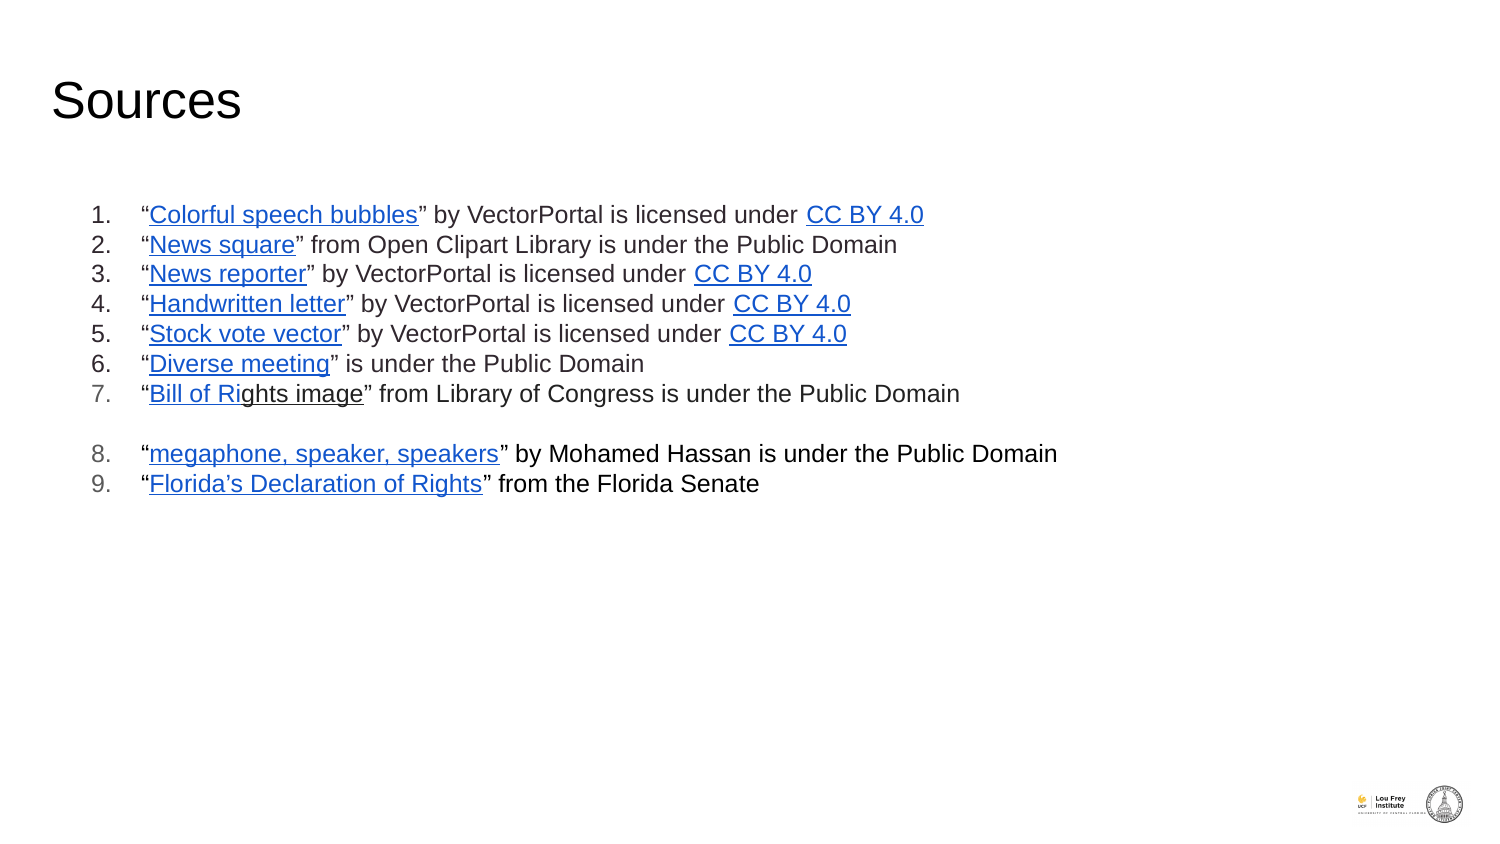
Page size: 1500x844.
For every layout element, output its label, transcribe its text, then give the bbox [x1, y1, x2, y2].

picture [1352, 781, 1472, 828]
title Sources [35, 51, 1434, 146]
list “Colorful speech bubbles” by VectorPortal is licensed under CC BY 4.0 “News square” from Open Clipart Library is under the Public Domain “News reporter” by VectorPortal is licensed under CC BY 4.0 “Handwritten letter” by VectorPortal is licensed under CC BY 4.0 “Stock vote vector” by VectorPortal is licensed under CC BY 4.0 “Diverse meeting” is under the Public Domain “Bill of Rights image” from Library of Congress is under the Public Domain “megaphone, speaker, speakers” by Mohamed Hassan is under the Public Domain “Florida’s Declaration of Rights” from the Florida Senate [51, 183, 1449, 744]
